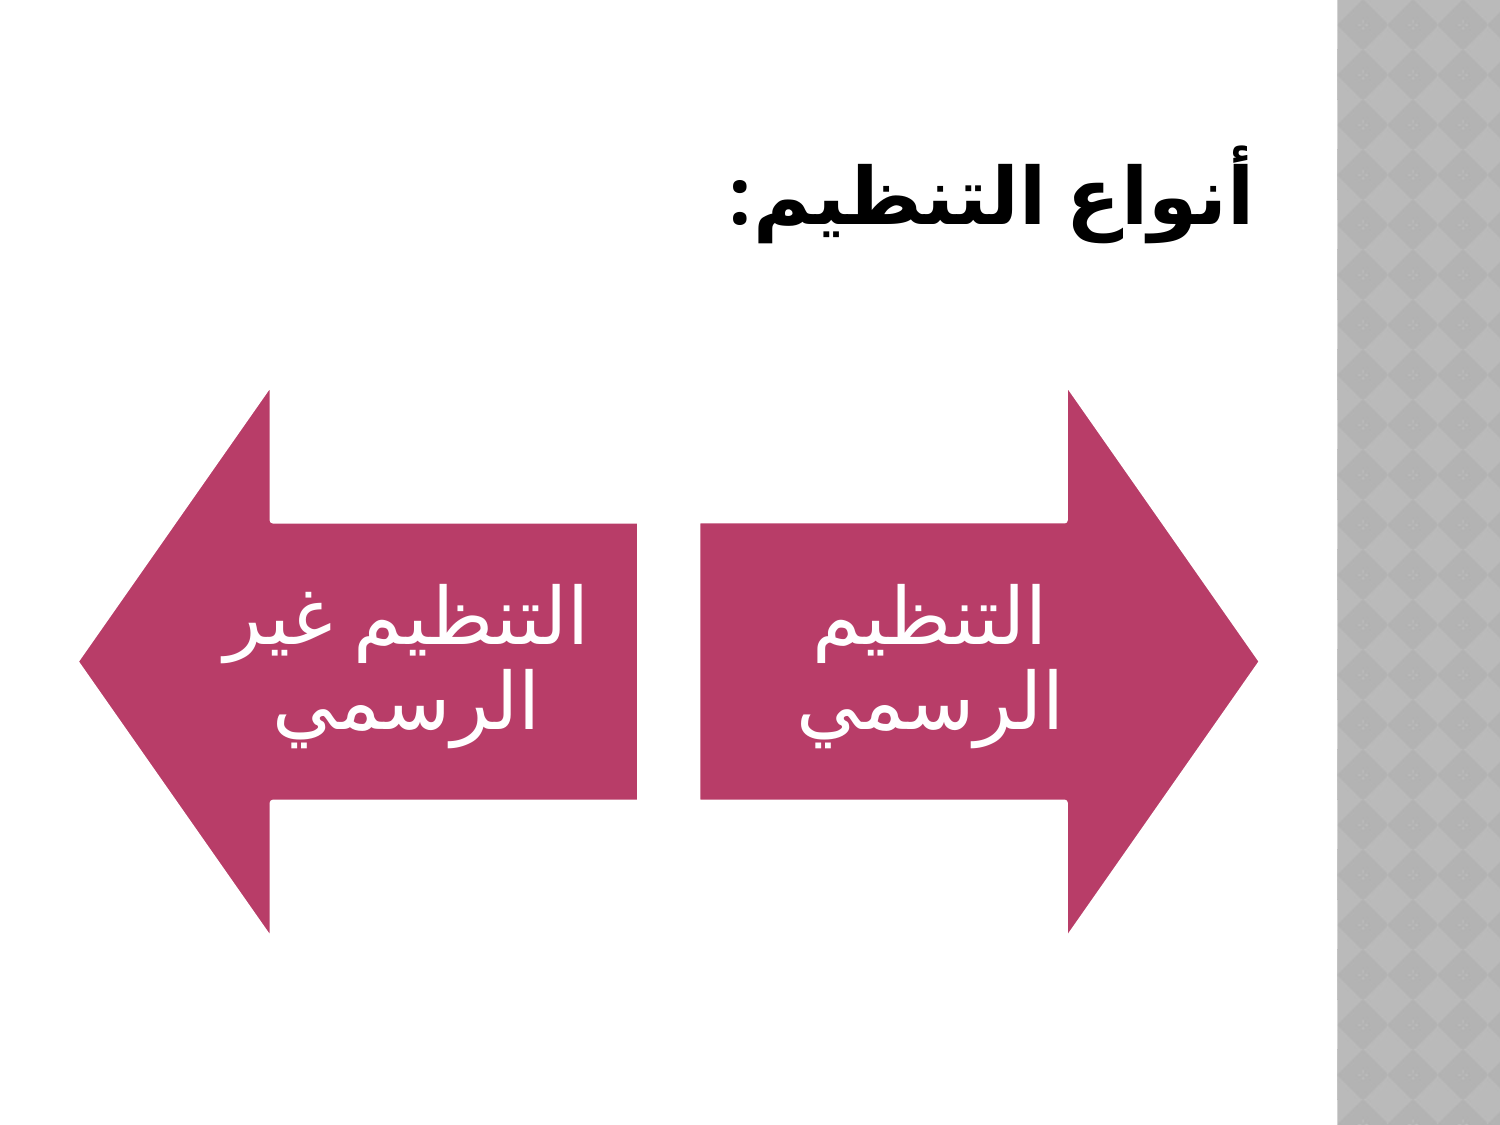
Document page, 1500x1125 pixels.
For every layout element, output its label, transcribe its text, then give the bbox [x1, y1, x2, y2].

title أنواع التنظيم: [75, 52, 1263, 240]
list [74, 263, 1263, 1060]
